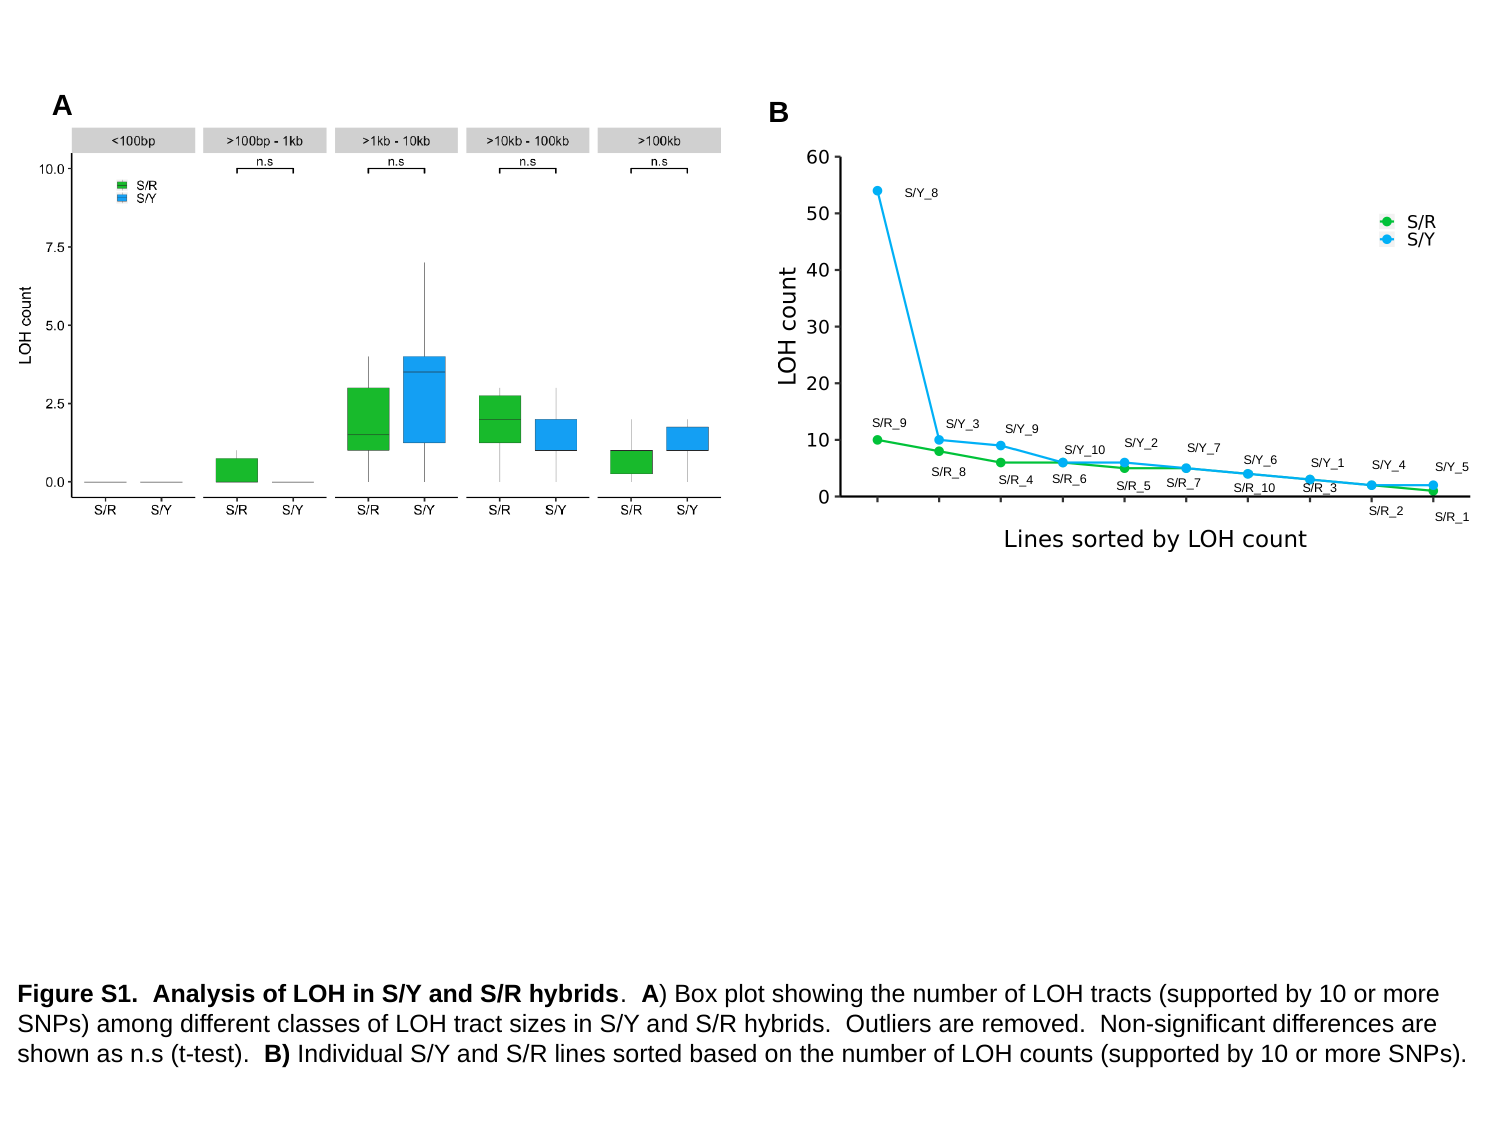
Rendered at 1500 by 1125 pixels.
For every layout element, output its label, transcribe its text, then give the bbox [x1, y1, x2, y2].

text_box Figure S1. Analysis of LOH in S/Y and S/R hybrids. A) Box plot showing the number of LOH tracts (supported by 10 or more SNPs) among different classes of LOH tract sizes in S/Y and S/R hybrids. Outliers are removed. Non-significant differences are shown as n.s (t-test). B) Individual S/Y and S/R lines sorted based on the number of LOH counts (supported by 10 or more SNPs). [2, 970, 1486, 1106]
text_box B [753, 86, 805, 136]
picture [778, 139, 1488, 552]
picture [19, 115, 733, 536]
text_box A [37, 79, 88, 115]
